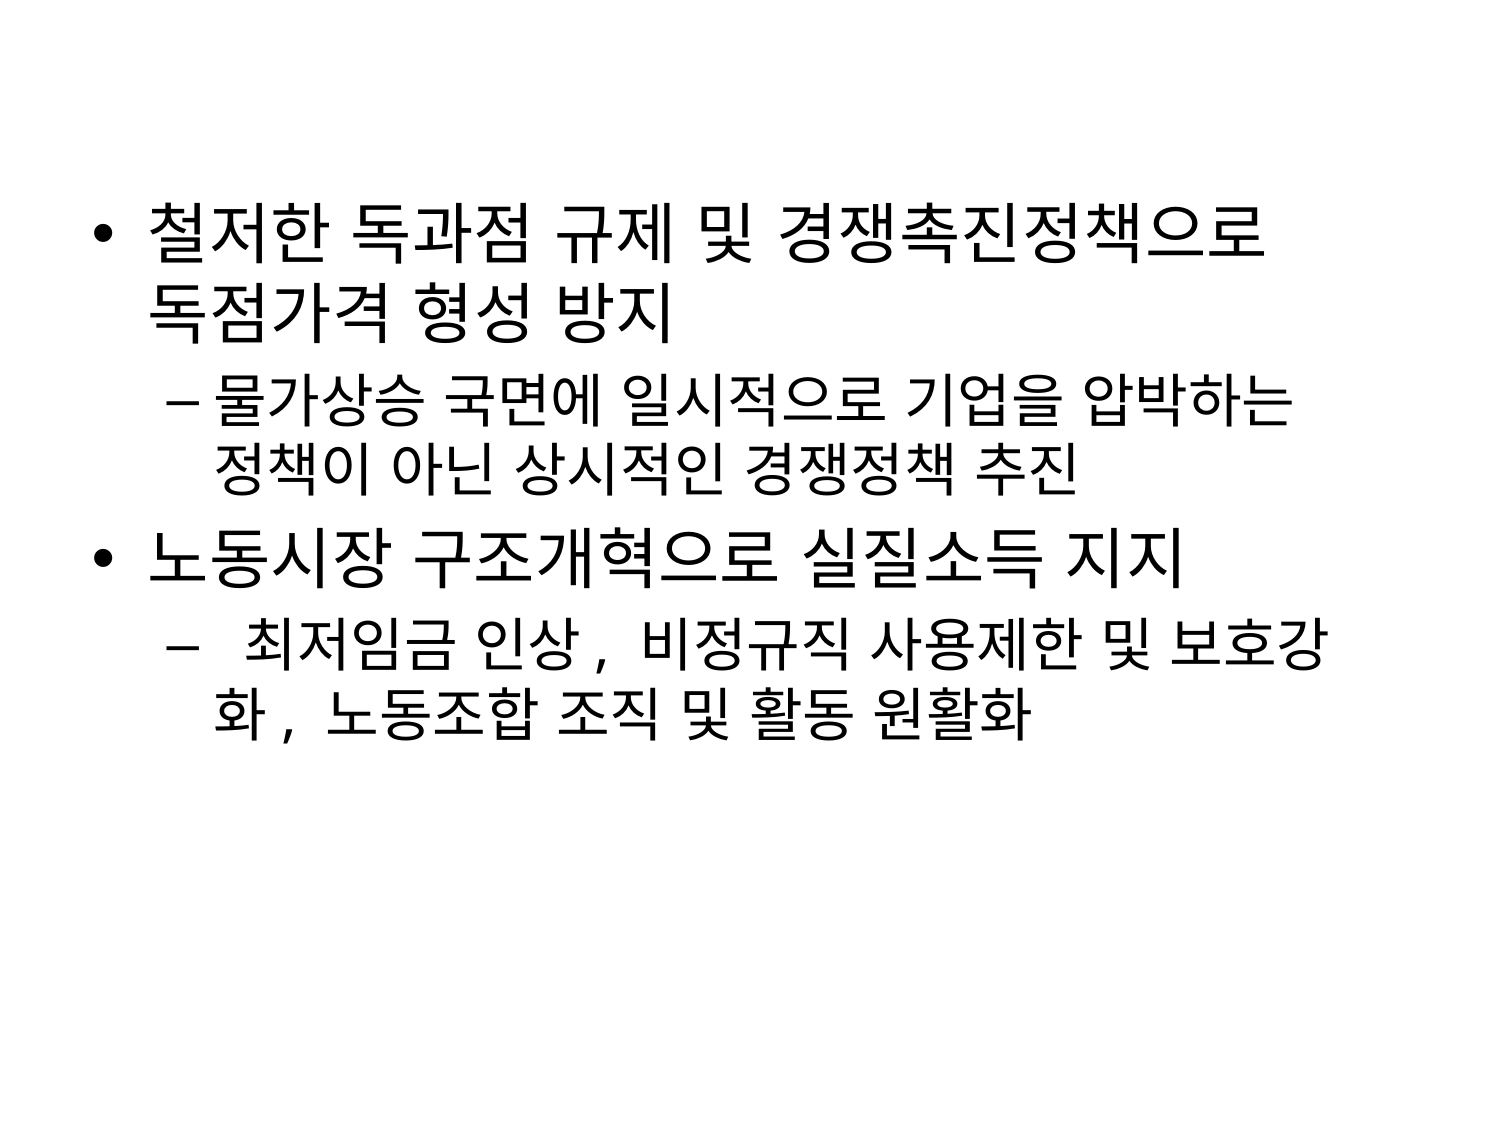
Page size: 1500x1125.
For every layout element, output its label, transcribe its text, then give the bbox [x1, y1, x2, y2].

list 철저한 독과점 규제 및 경쟁촉진정책으로 독점가격 형성 방지 물가상승 국면에 일시적으로 기업을 압박하는 정책이 아닌 상시적인 경쟁정책 추진 노동시장 구조개혁으로 실질소득 지지 최저임금 인상, 비정규직 사용제한 및 보호강화, 노동조합 조직 및 활동 원활화 [76, 184, 1427, 927]
